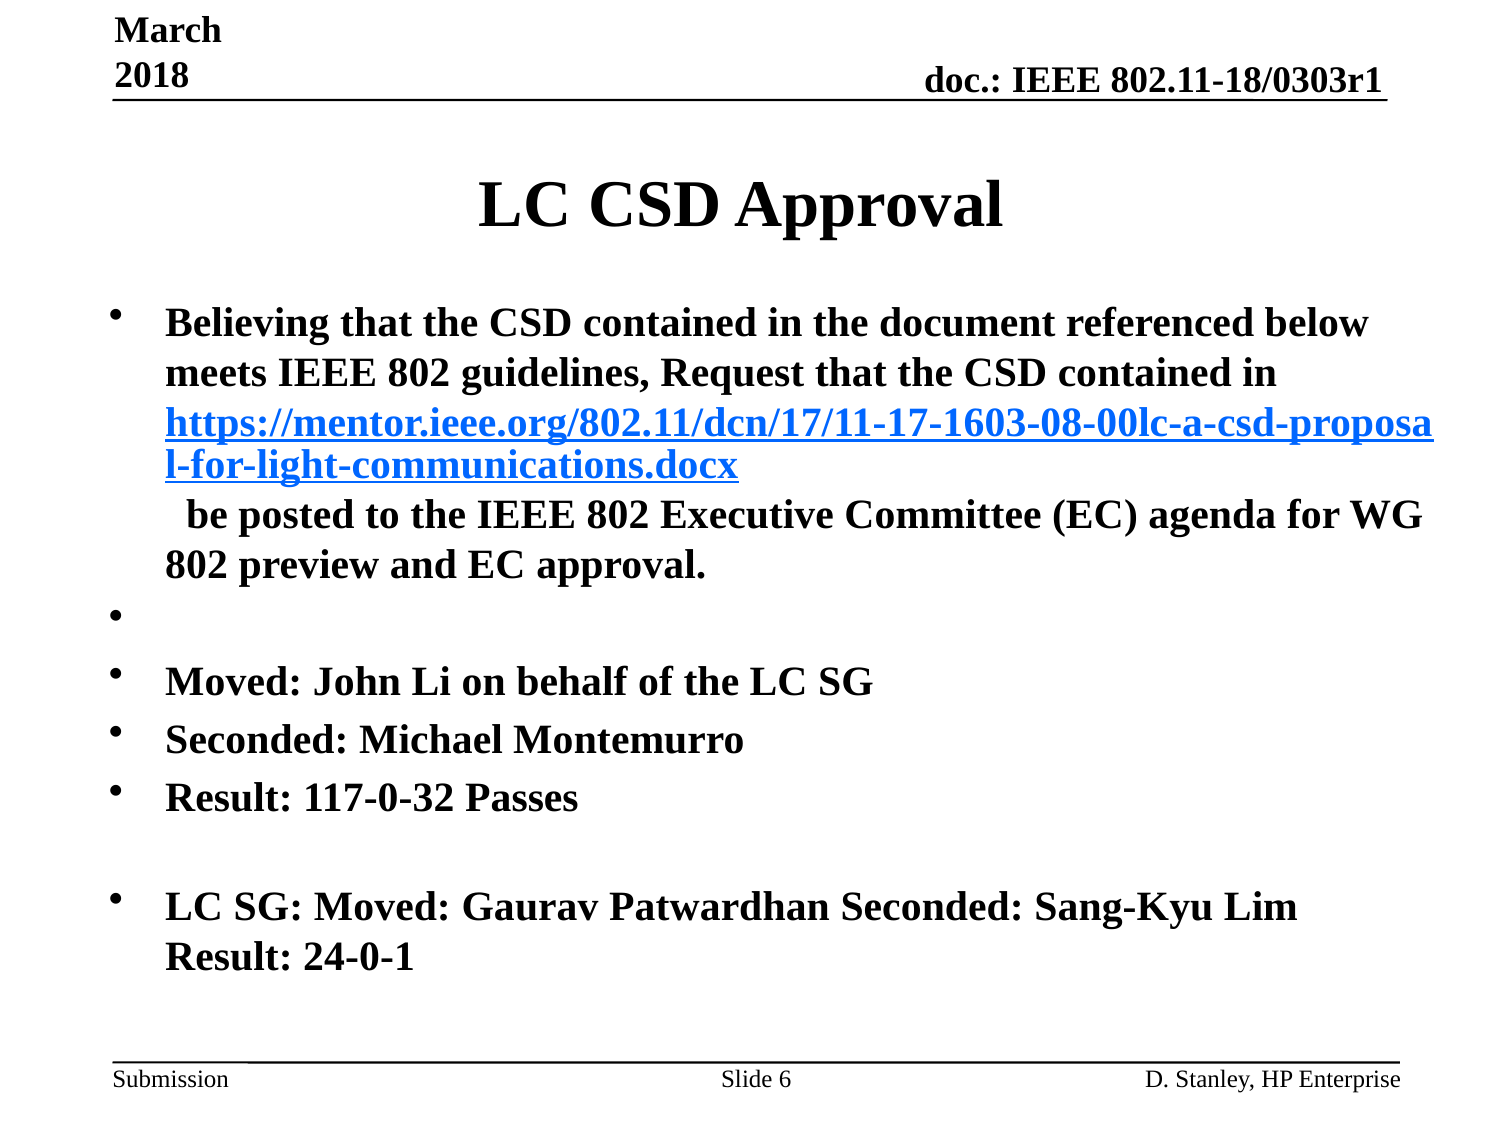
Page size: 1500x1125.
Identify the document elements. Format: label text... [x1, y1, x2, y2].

text_box Believing that the CSD contained in the document referenced below meets IEEE 802 guidelines, Request that the CSD contained in https://mentor.ieee.org/802.11/dcn/17/11-17-1603-08-00lc-a-csd-proposal-for-light-communications.docx be posted to the IEEE 802 Executive Committee (EC) agenda for WG 802 preview and EC approval. Moved: John Li on behalf of the LC SG Seconded: Michael Montemurro Result: 117-0-32 Passes LC SG: Moved: Gaurav Patwardhan Seconded: Sang-Kyu Lim Result: 24-0-1 [93, 287, 1457, 1075]
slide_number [114, 49, 270, 95]
title LC CSD Approval [112, 112, 1388, 262]
footer D. Stanley, HP Enterprise [878, 1075, 1402, 1093]
list [68, 262, 1432, 1050]
slide_number Slide 6 [712, 1075, 800, 1093]
